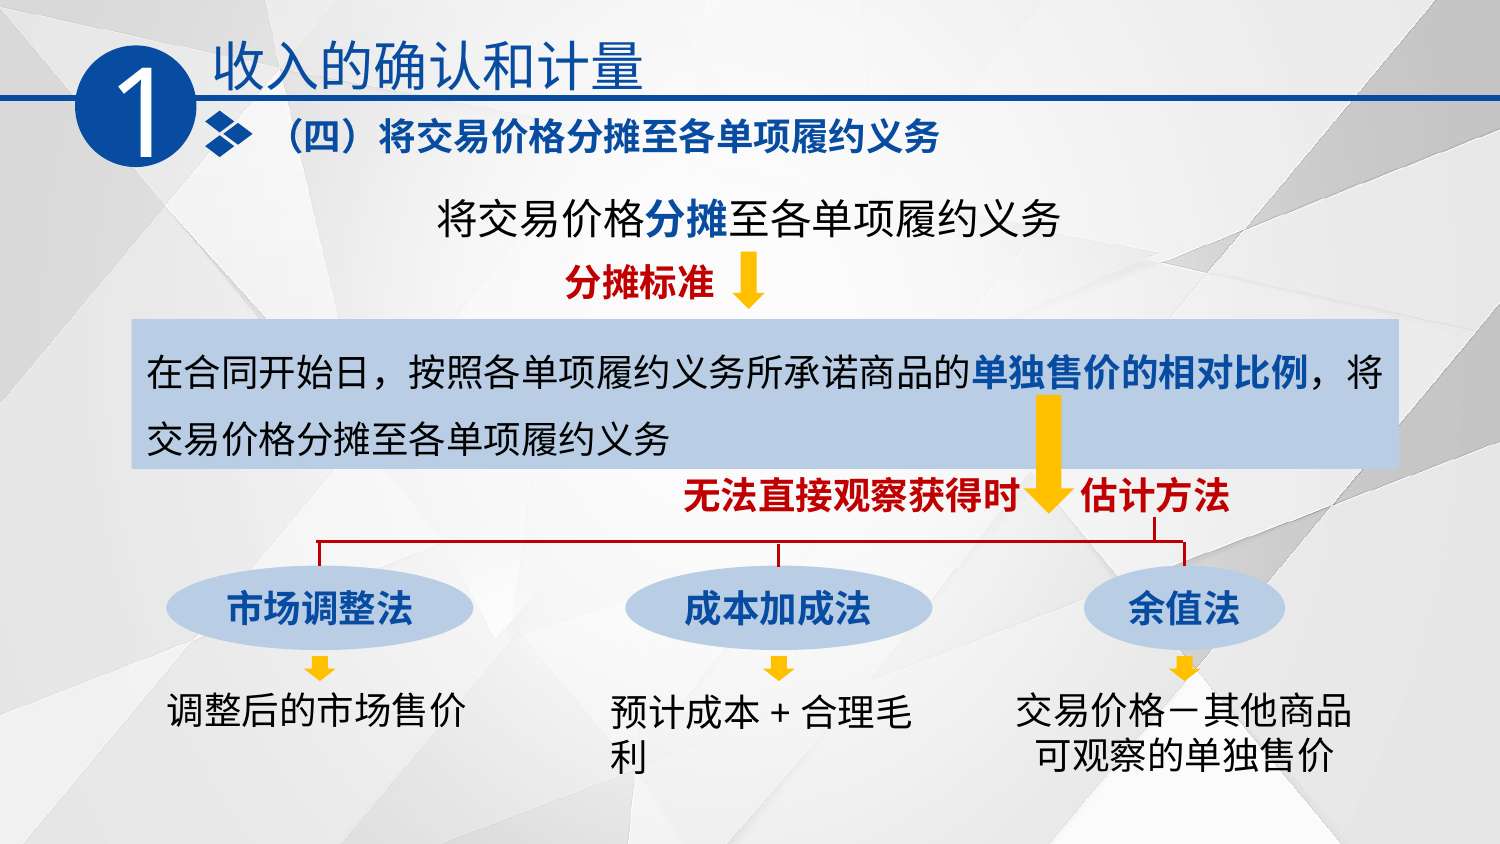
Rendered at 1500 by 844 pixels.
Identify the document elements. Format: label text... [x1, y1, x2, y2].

text_box [75, 107, 84, 138]
text_box 交易价格－其他商品可观察的单独售价 [985, 679, 1384, 785]
text_box 将交易价格分摊至各单项履约义务 [421, 185, 1078, 251]
text_box [223, 122, 253, 145]
text_box 1 [84, 107, 203, 171]
text_box 分摊标准 [550, 251, 730, 312]
picture [0, 101, 1500, 844]
text_box 余值法 [1084, 565, 1286, 651]
text_box [1168, 656, 1201, 682]
text_box [303, 656, 336, 682]
text_box 调整后的市场售价 [152, 679, 488, 740]
text_box [75, 74, 84, 97]
text_box [205, 110, 235, 133]
text_box 在合同开始日，按照各单项履约义务所承诺商品的单独售价的相对比例，将交易价格分摊至各单项履约义务 [131, 319, 1399, 469]
text_box 1 [84, 45, 203, 97]
text_box [1036, 394, 1065, 514]
picture [0, 0, 1500, 95]
text_box 预计成本+合理毛利 [595, 681, 962, 787]
text_box （四）将交易价格分摊至各单项履约义务 [253, 107, 954, 164]
text_box [205, 135, 235, 158]
text_box 无法直接观察获得时 [668, 464, 1036, 525]
text_box 成本加成法 [625, 565, 933, 651]
text_box 估计方法 [1065, 464, 1246, 525]
text_box [732, 251, 765, 309]
text_box 收入的确认和计量 [198, 37, 792, 92]
text_box 市场调整法 [166, 565, 474, 651]
text_box [762, 656, 795, 682]
